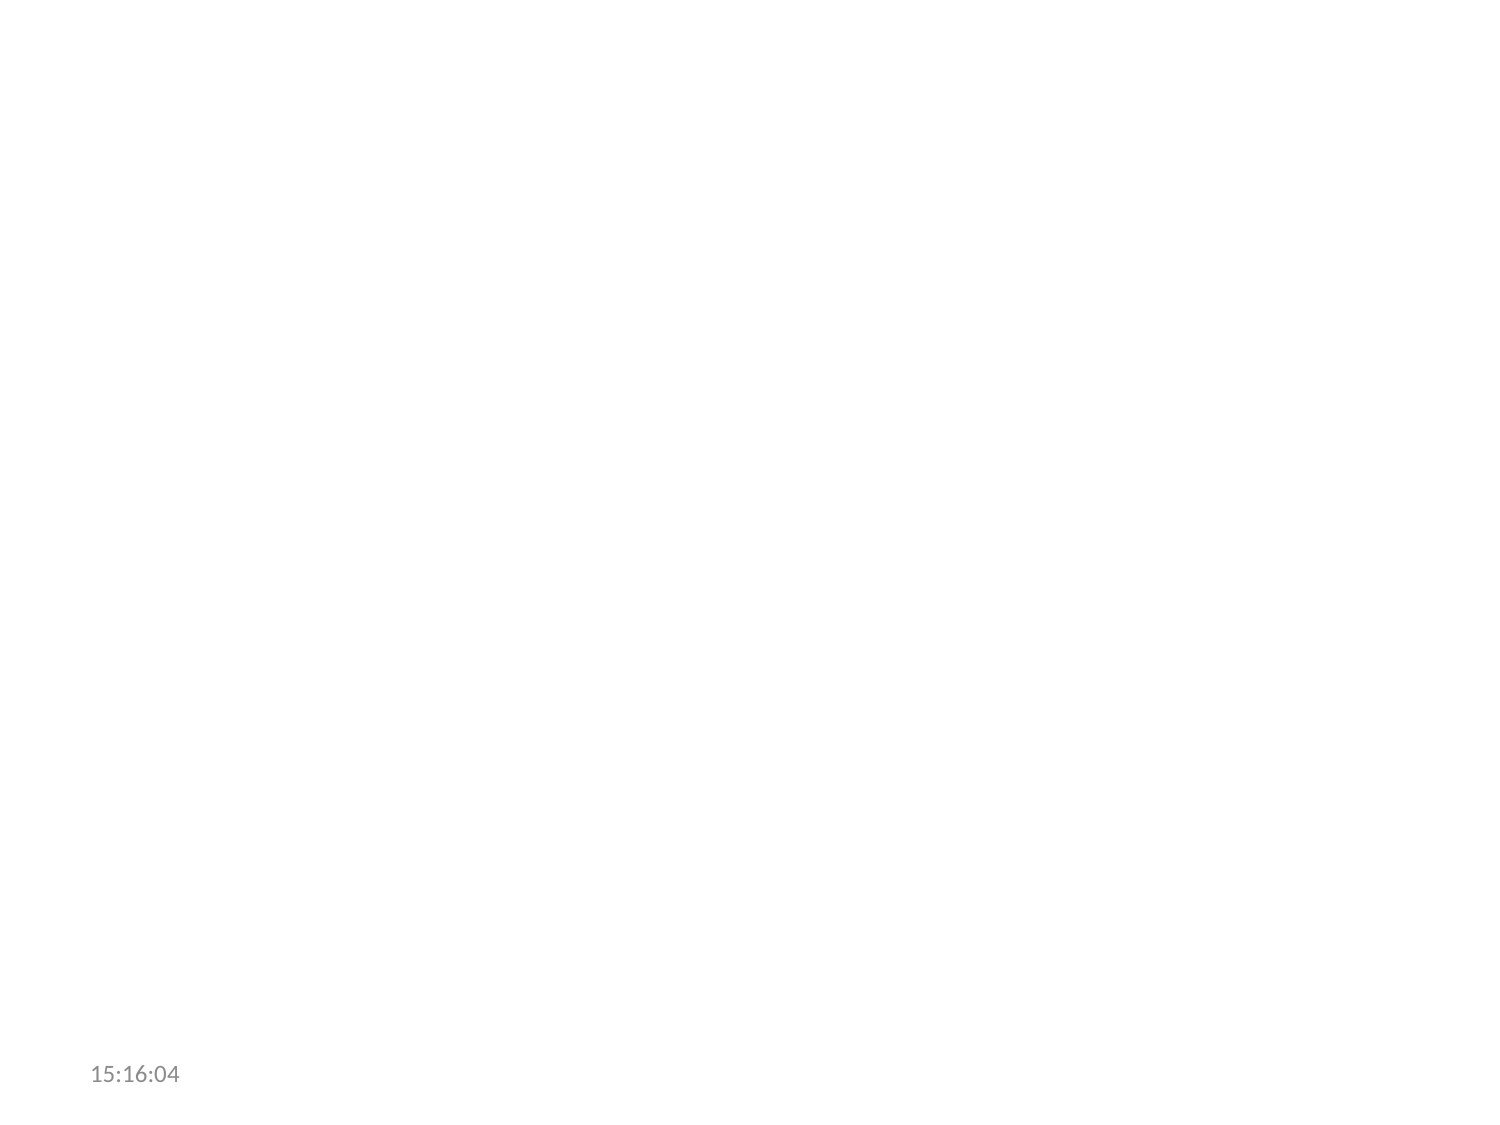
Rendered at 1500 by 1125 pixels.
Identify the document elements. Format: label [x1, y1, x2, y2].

slide_number [75, 1042, 425, 1103]
